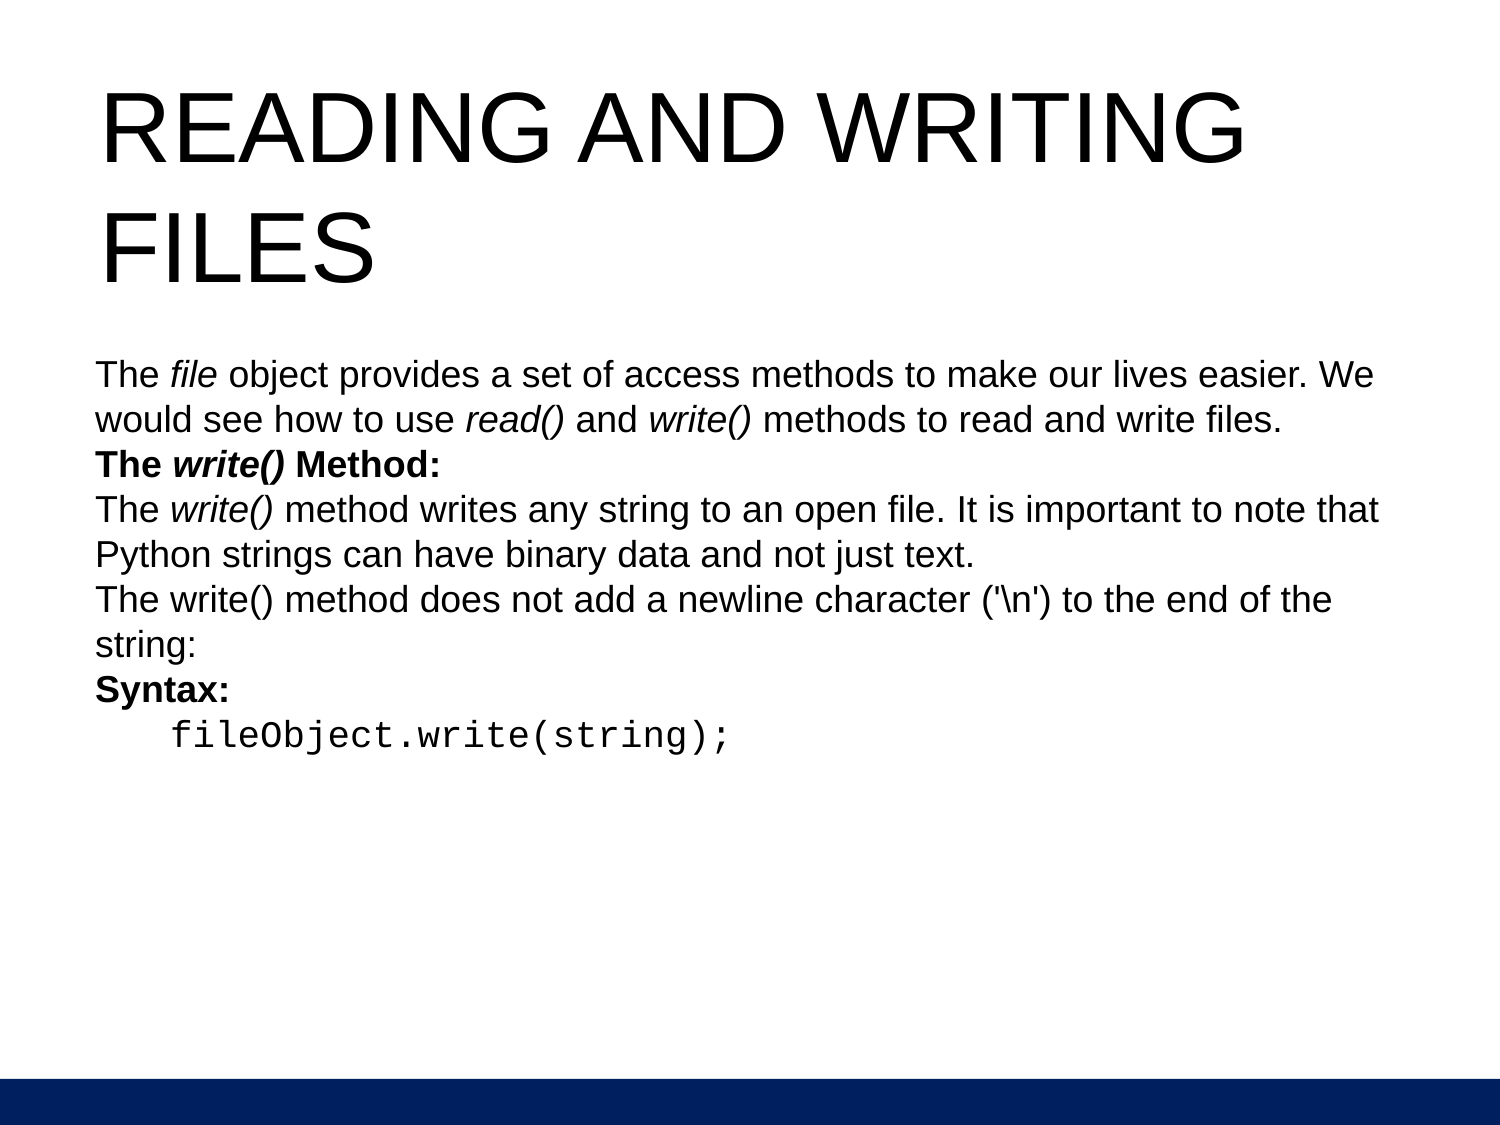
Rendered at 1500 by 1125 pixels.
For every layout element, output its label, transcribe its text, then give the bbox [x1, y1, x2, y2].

list The file object provides a set of access methods to make our lives easier. We would see how to use read() and write() methods to read and write files. The write() Method: The write() method writes any string to an open file. It is important to note that Python strings can have binary data and not just text. The write() method does not add a newline character ('\n') to the end of the string: Syntax: fileObject.write(string); [95, 350, 1433, 1125]
title READING AND WRITING FILES [99, 62, 1438, 305]
